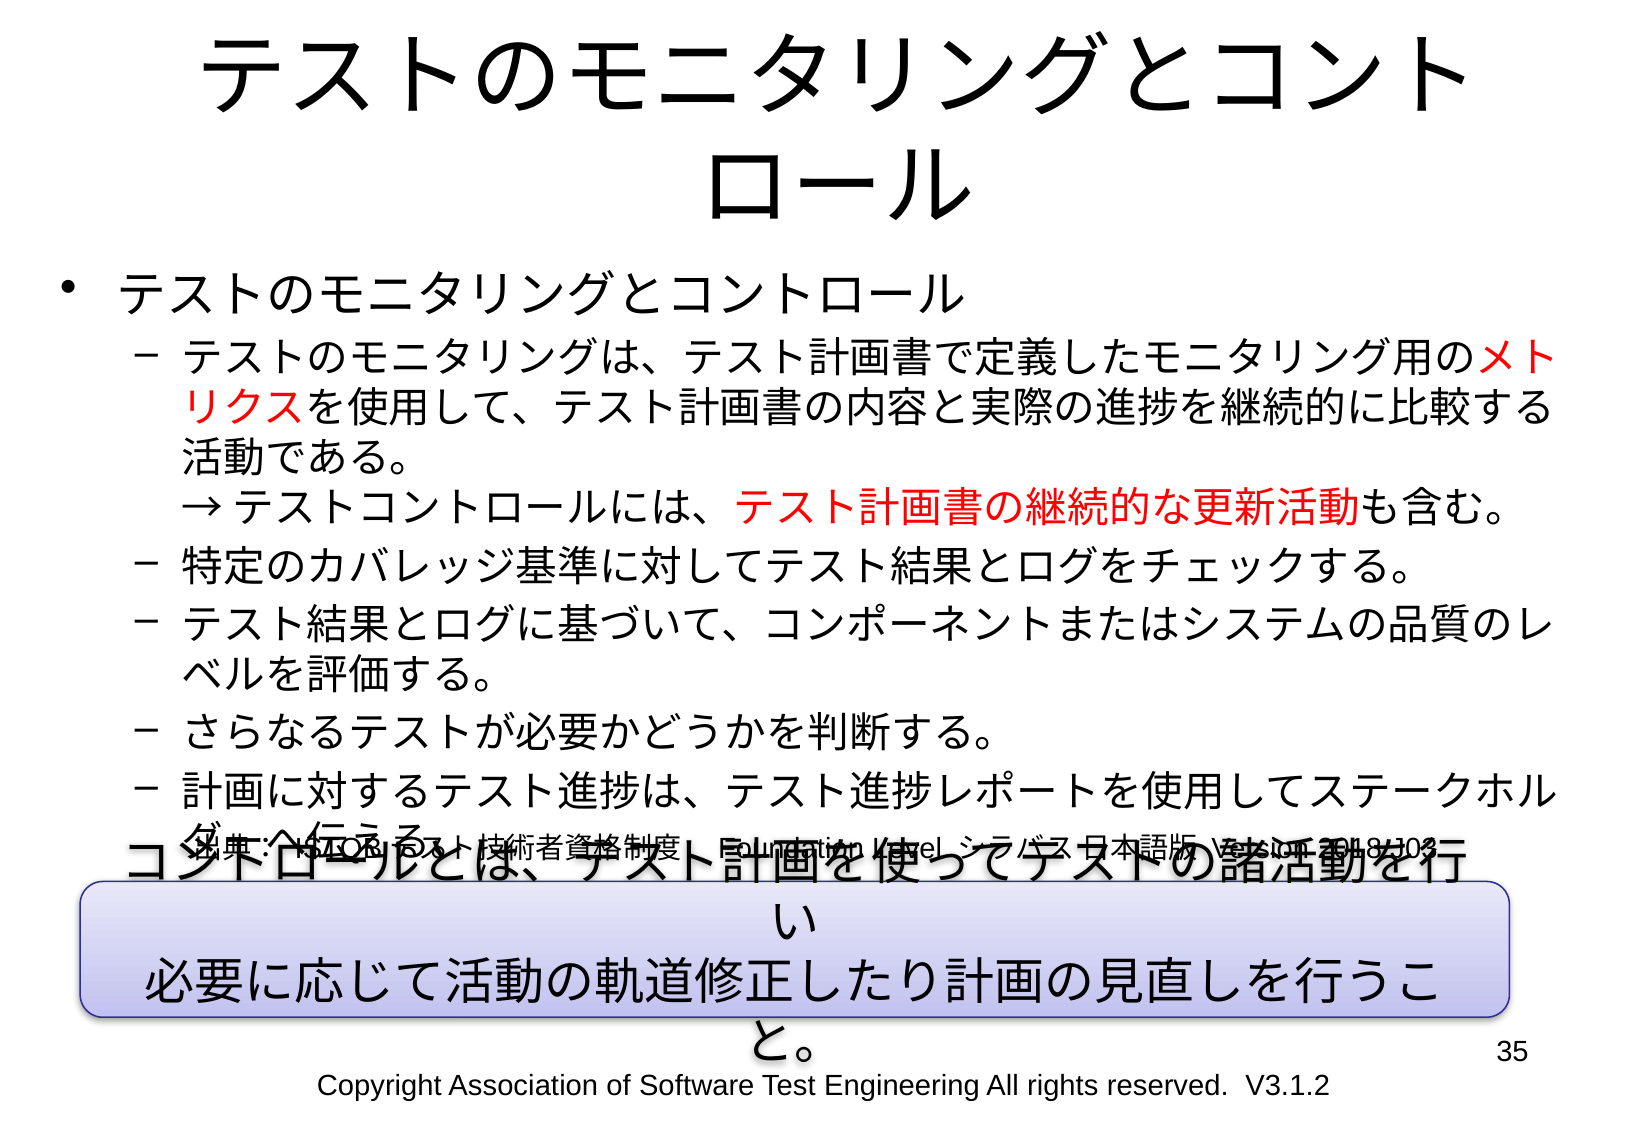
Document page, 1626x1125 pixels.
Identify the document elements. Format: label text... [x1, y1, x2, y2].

title テストのモニタリングとコントロール [137, 87, 1538, 167]
list テストのモニタリングとコントロール テストのモニタリングは、テスト計画書で定義したモニタリング用のメトリクスを使用して、テスト計画書の内容と実際の進捗を継続的に比較する活動である。 → テストコントロールには、テスト計画書の継続的な更新活動も含む。 特定のカバレッジ基準に対してテスト結果とログをチェックする。 テスト結果とログに基づいて、コンポーネントまたはシステムの品質のレベルを評価する。 さらなるテストが必要かどうかを判断する。 計画に対するテスト進捗は、テスト進捗レポートを使用してステークホルダーへ伝える。 [44, 255, 1593, 953]
slide_number 35 [1164, 1024, 1544, 1103]
text_box 出典： ISTQBテスト技術者資格制度 Foundation Level シラバス 日本語版 Version 2018.J03 [51, 822, 1580, 872]
footer Copyright Association of Software Test Engineering All rights reserved. V3.1.2 [233, 1058, 1164, 1103]
text_box コントロールとは、テスト計画を使ってテストの諸活動を行い 必要に応じて活動の軌道修正したり計画の見直しを行うこと。 [79, 880, 1511, 1018]
